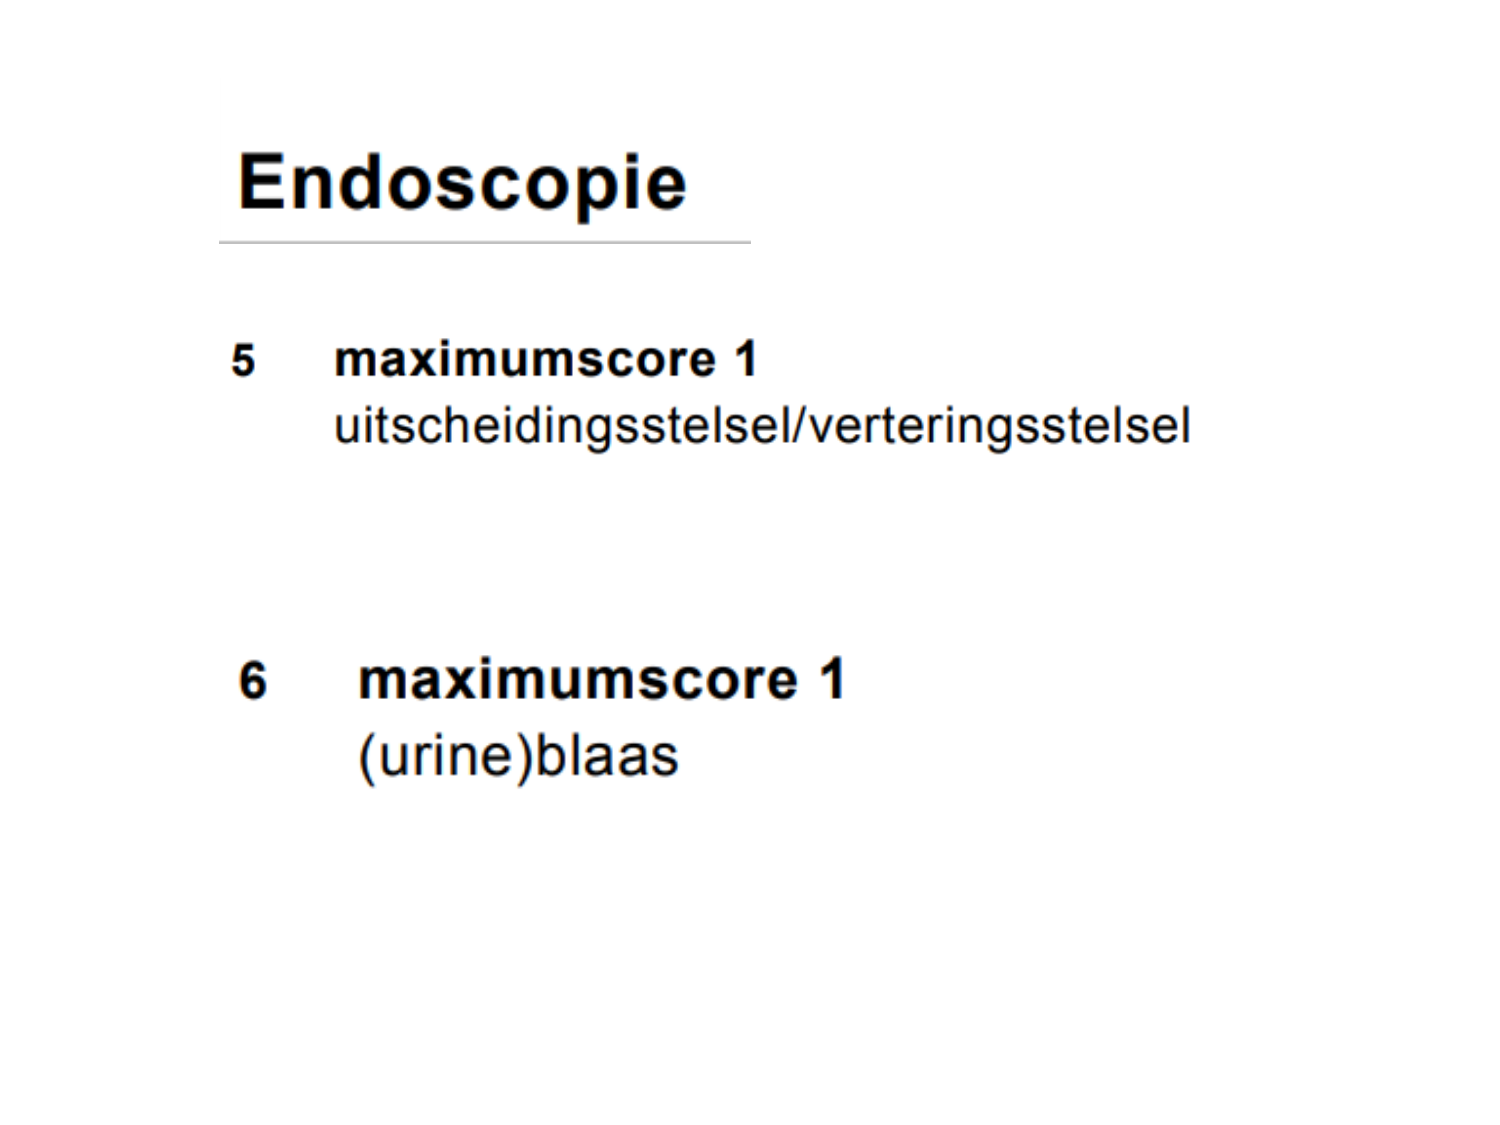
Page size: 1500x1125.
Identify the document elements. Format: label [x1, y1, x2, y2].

picture [206, 609, 986, 834]
picture [219, 77, 751, 244]
picture [206, 290, 1246, 480]
